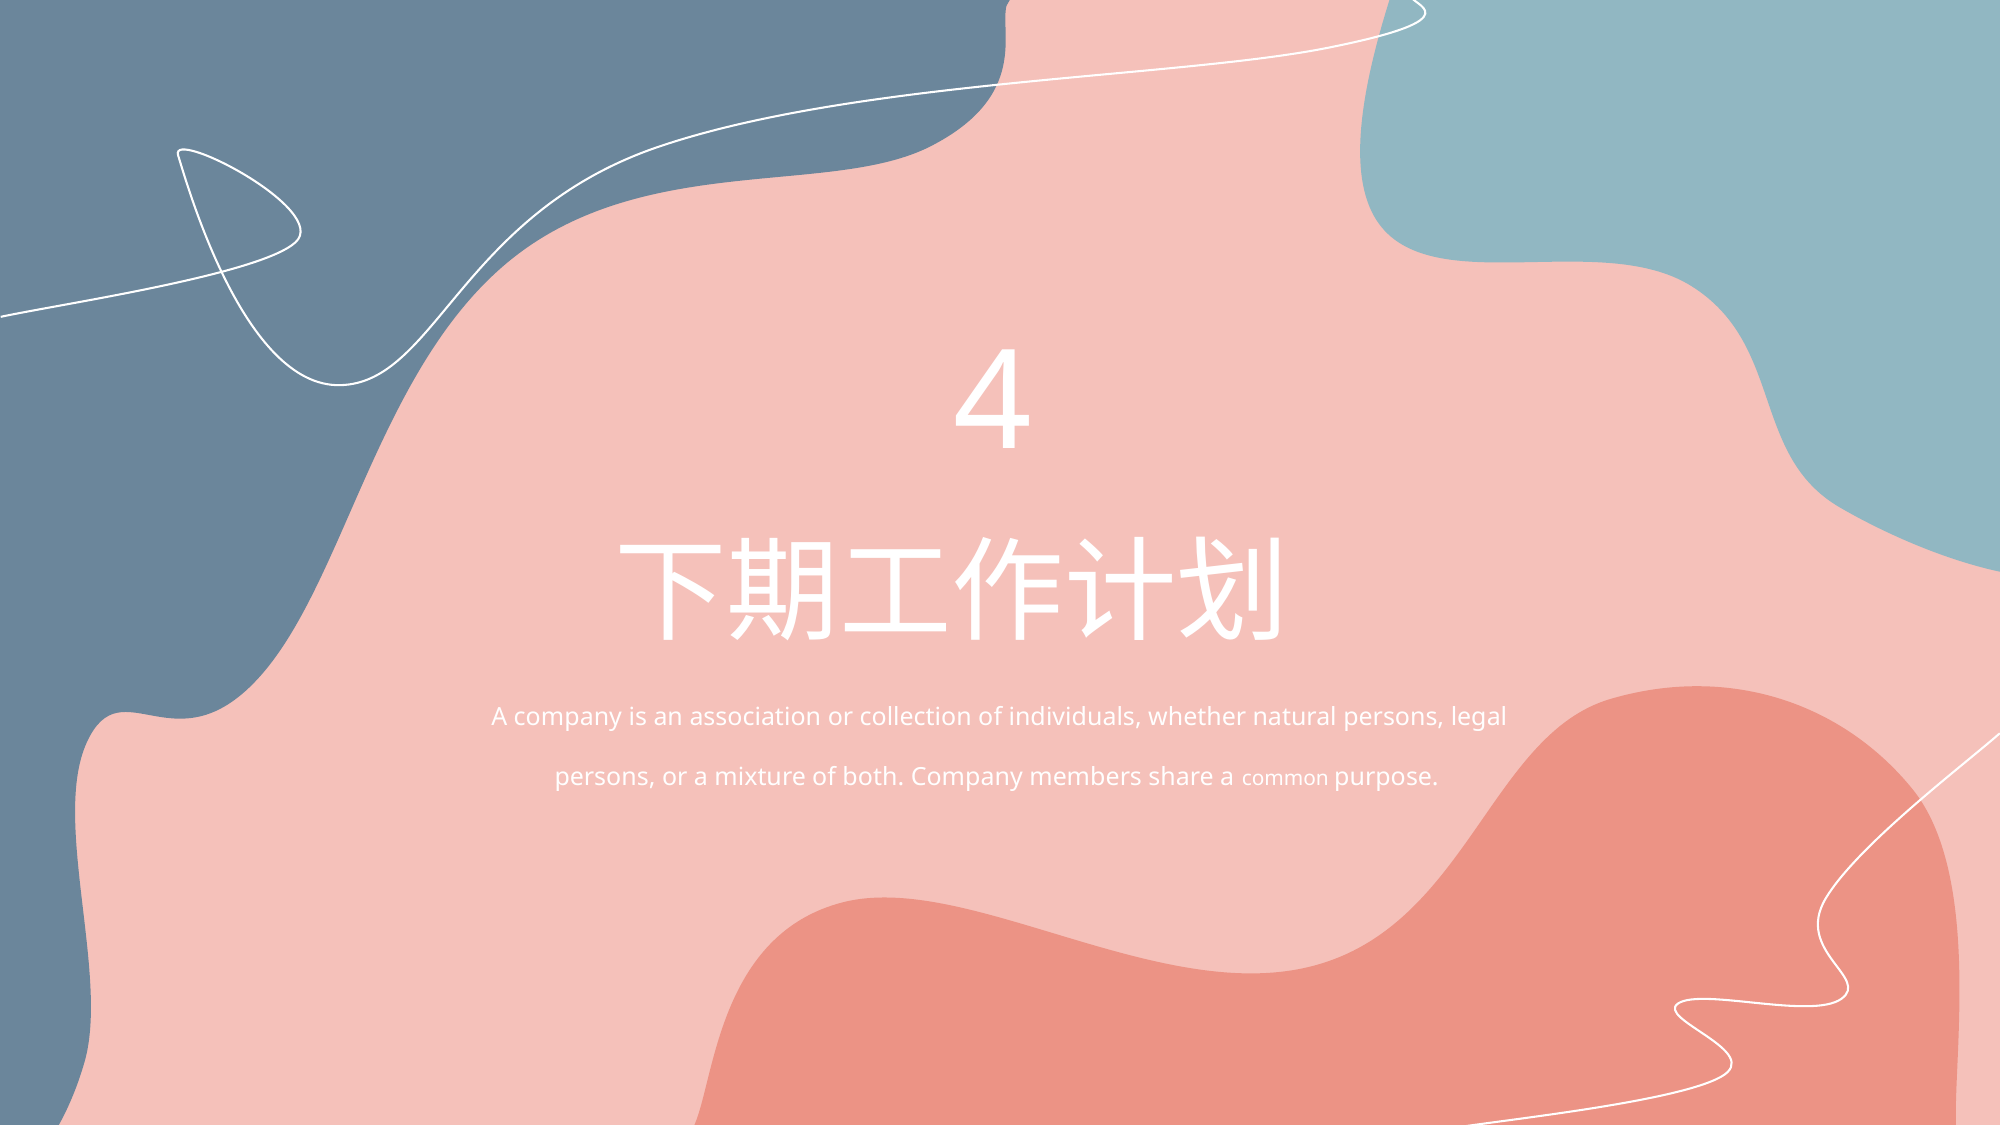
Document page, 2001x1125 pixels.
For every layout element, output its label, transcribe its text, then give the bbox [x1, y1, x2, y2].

text_box 下期工作计划 [599, 511, 1400, 662]
text_box 4 [938, 303, 1061, 484]
text_box A company is an association or collection of individuals, whether natural persons, legal persons, or a mixture of both. Company members share a common purpose. [474, 662, 1526, 798]
